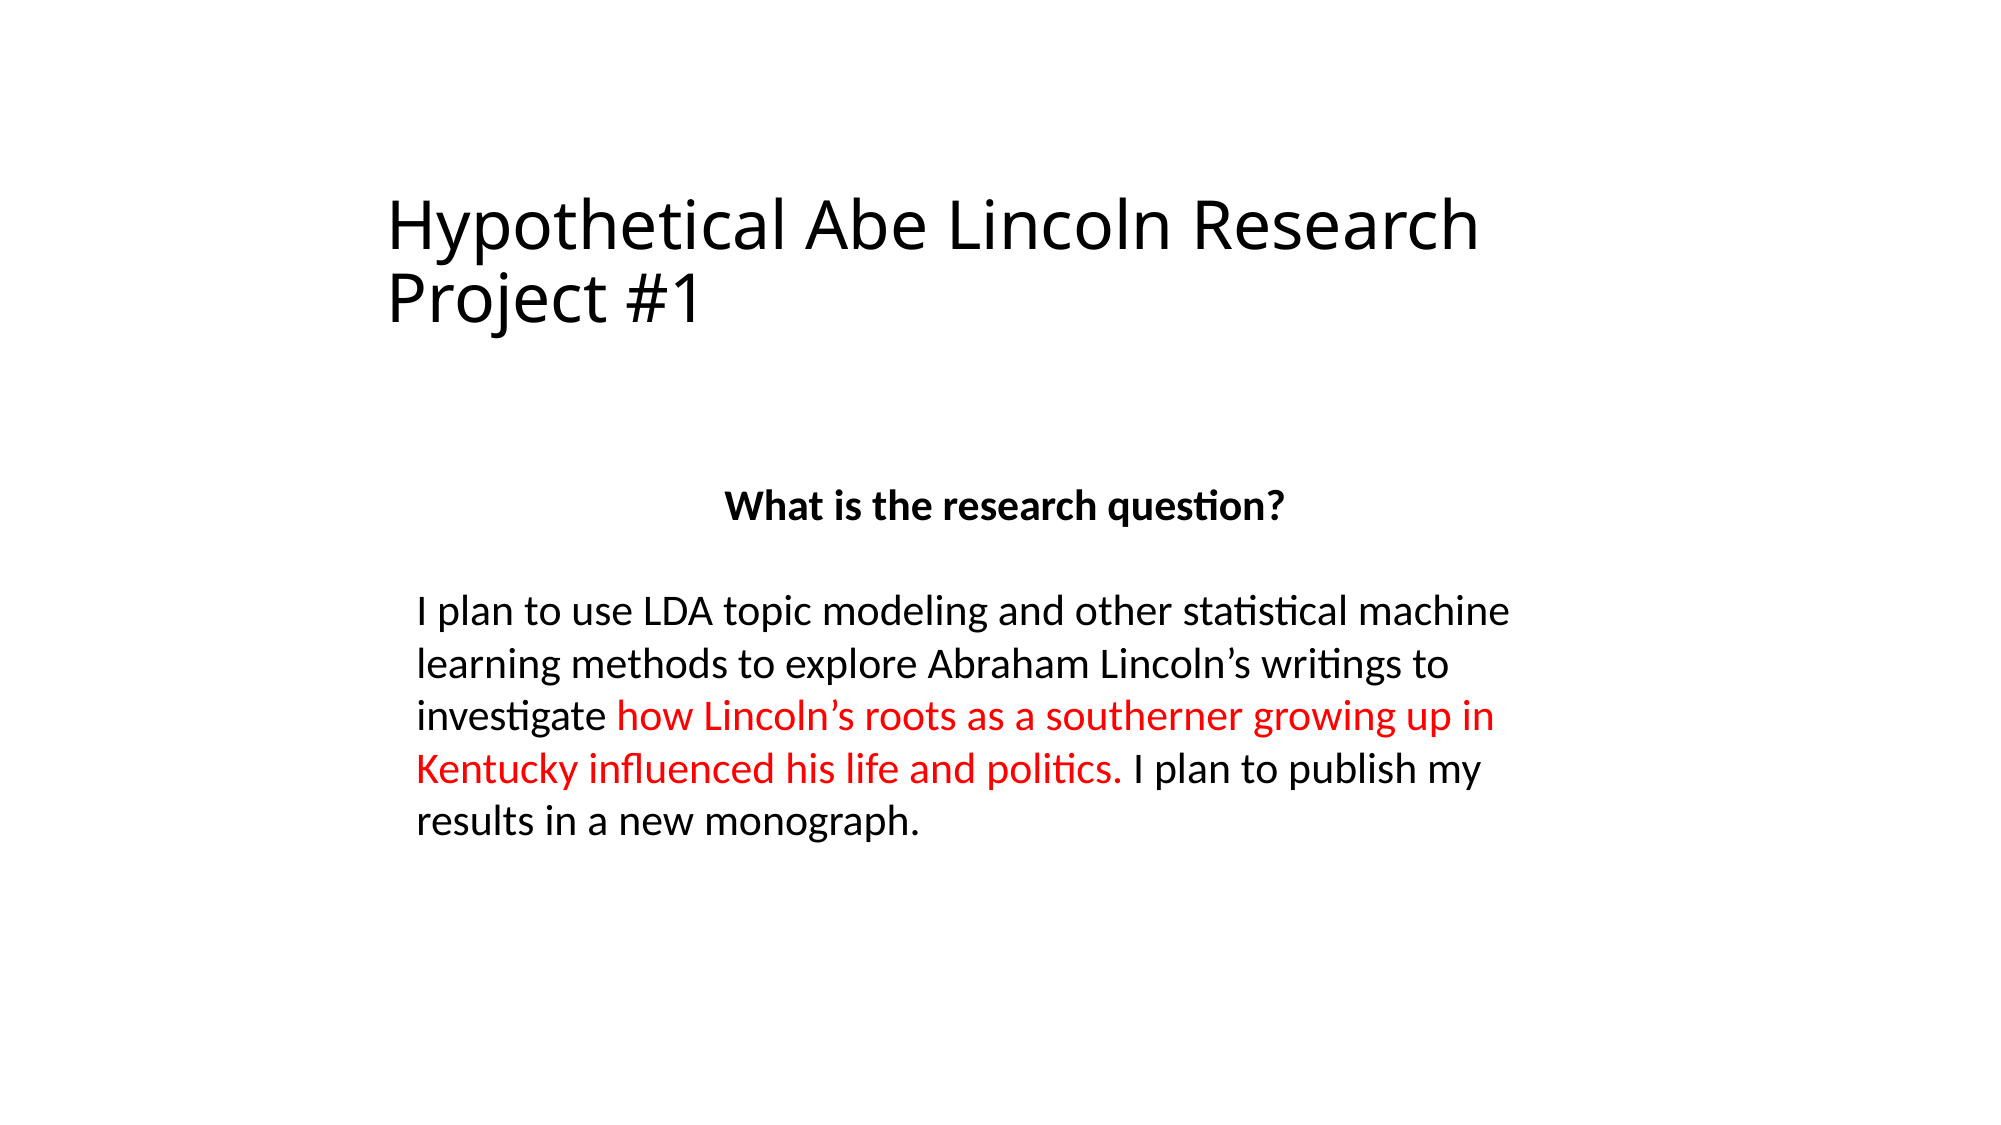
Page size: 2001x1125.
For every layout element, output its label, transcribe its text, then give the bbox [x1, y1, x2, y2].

text_box What is the research question? I plan to use LDA topic modeling and other statistical machine learning methods to explore Abraham Lincoln’s writings to investigate how Lincoln’s roots as a southerner growing up in Kentucky influenced his life and politics. I plan to publish my results in a new monograph. [401, 469, 1610, 852]
title Hypothetical Abe Lincoln Research Project #1 [371, 182, 1666, 346]
